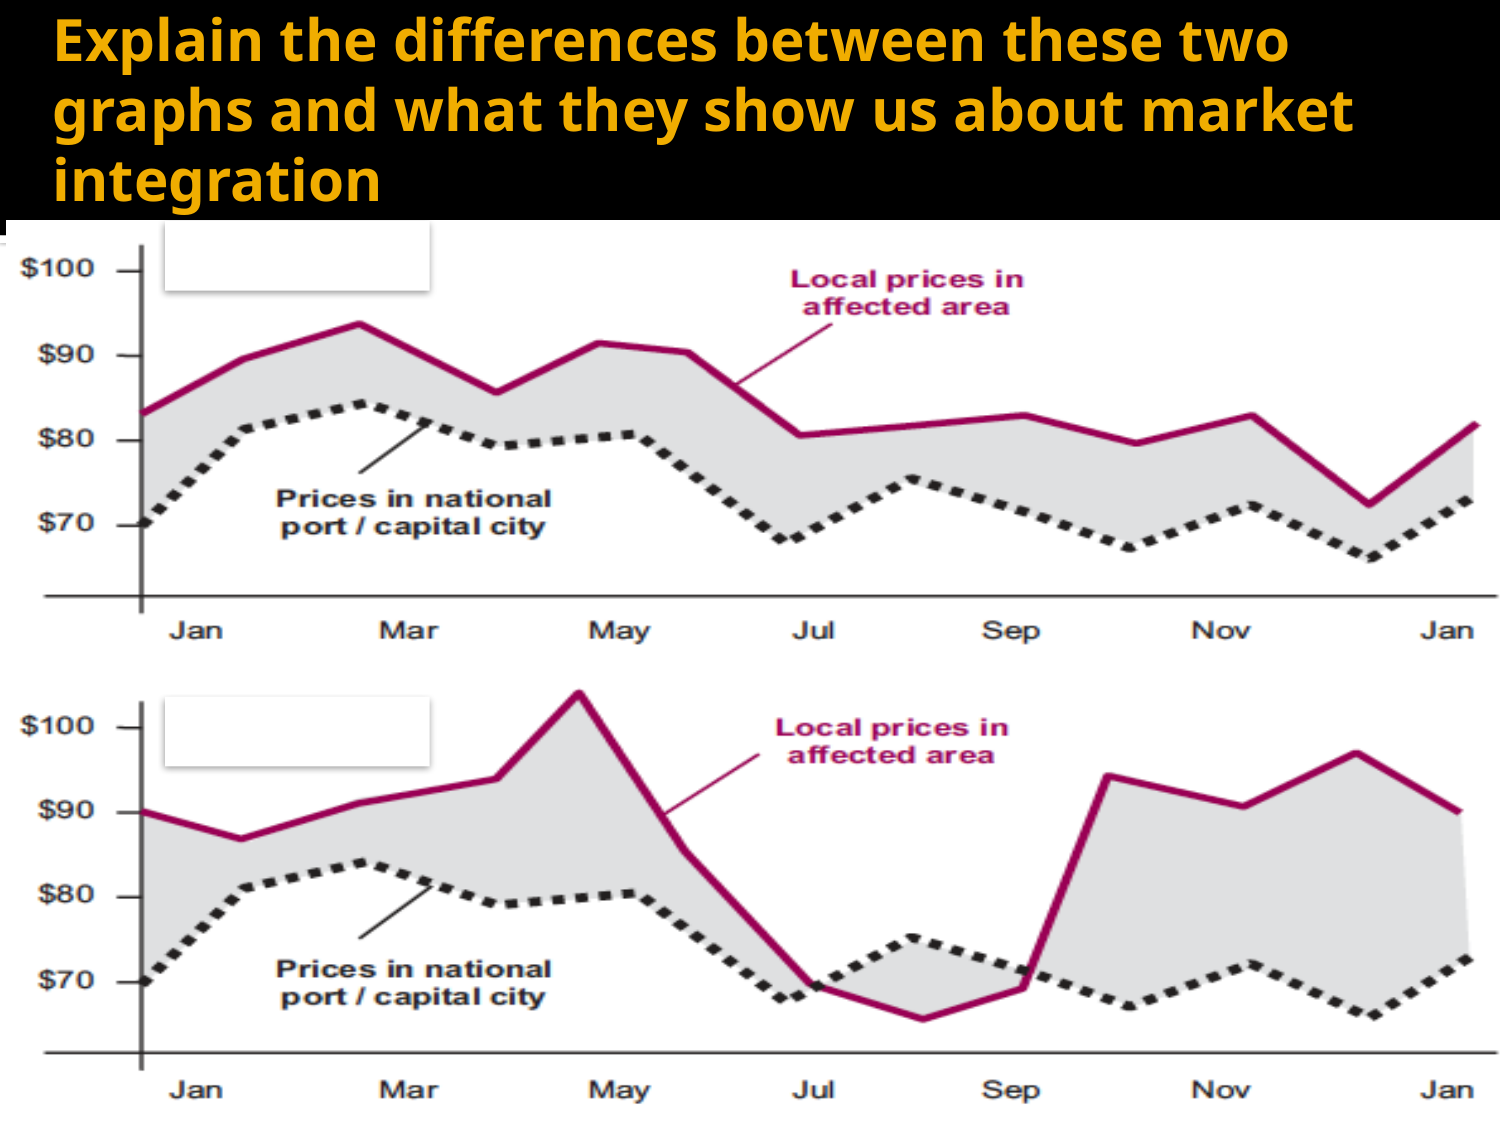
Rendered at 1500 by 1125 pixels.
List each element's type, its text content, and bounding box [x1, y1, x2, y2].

title Explain the differences between these two graphs and what they show us about market integration [37, 39, 1461, 177]
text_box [6, 220, 1500, 1115]
